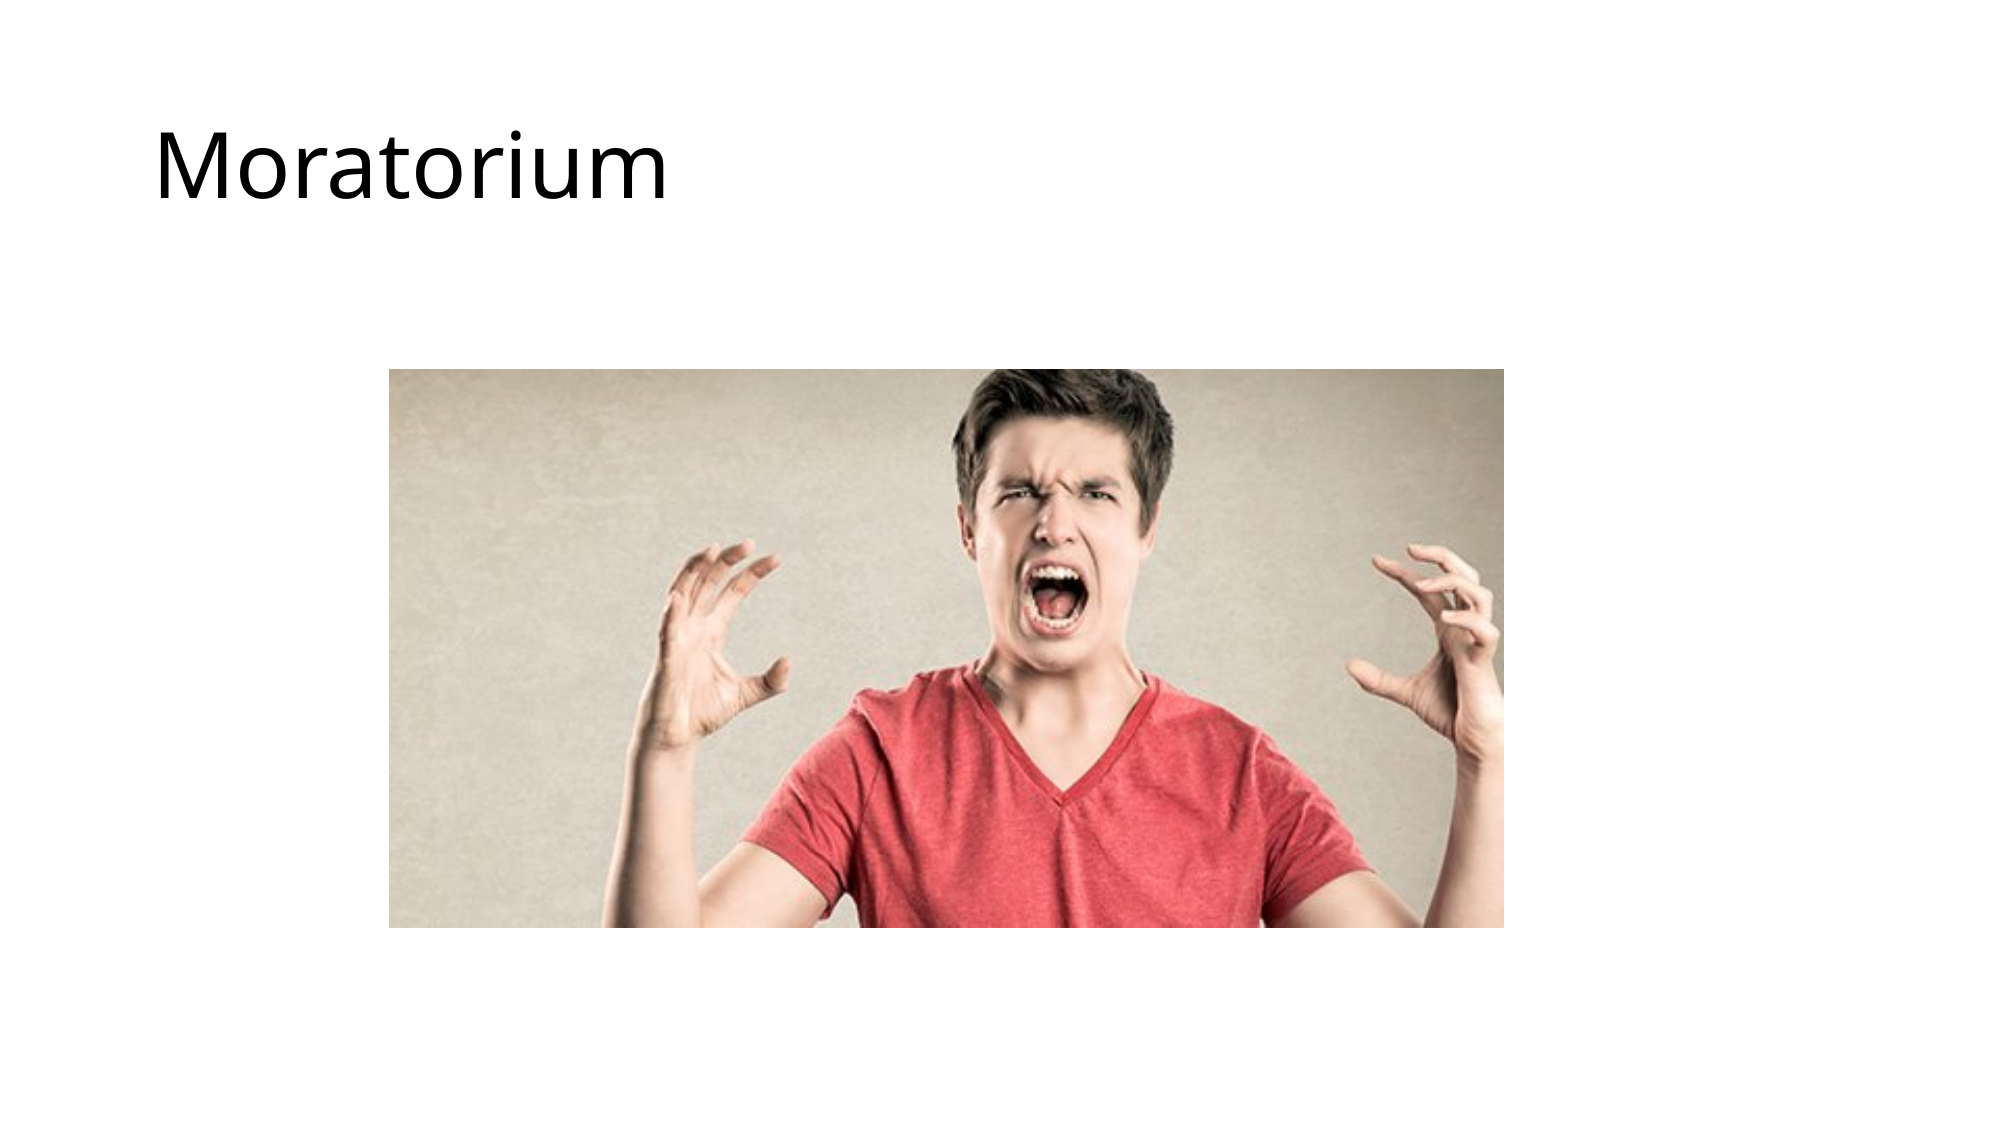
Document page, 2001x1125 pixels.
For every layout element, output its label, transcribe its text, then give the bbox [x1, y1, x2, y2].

title Moratorium [137, 59, 1863, 278]
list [389, 369, 1504, 928]
